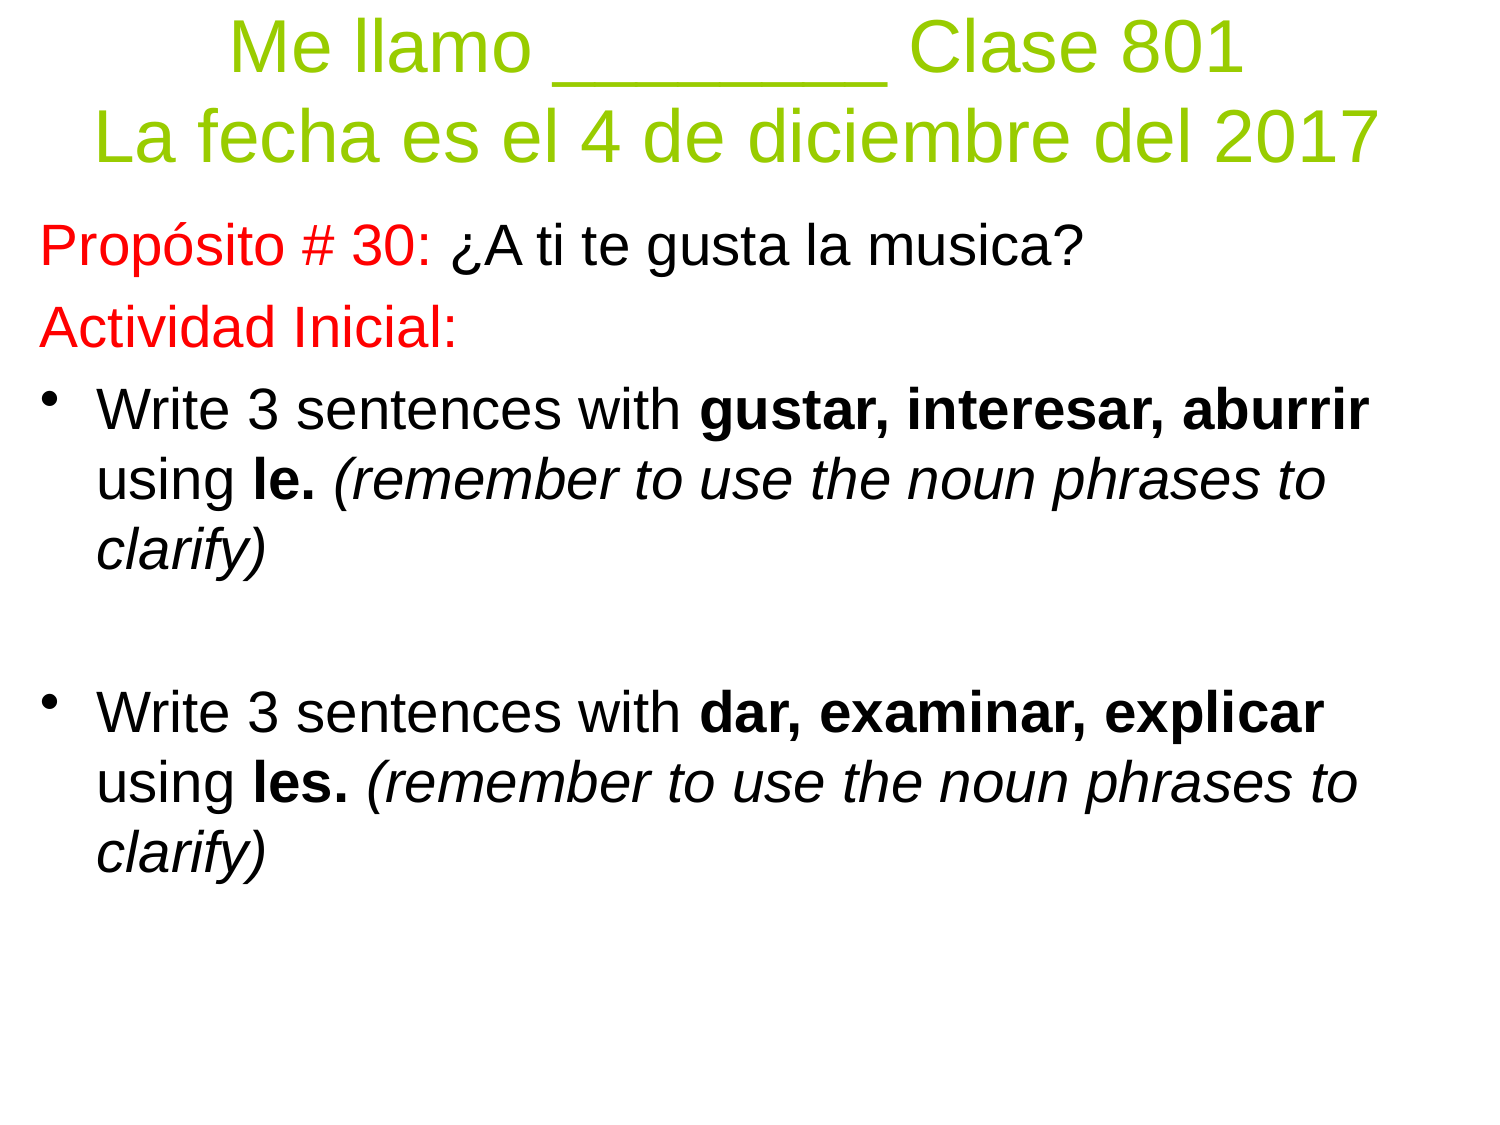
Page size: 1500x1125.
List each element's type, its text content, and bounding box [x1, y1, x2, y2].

title Me llamo ________ Clase 801 La fecha es el 4 de diciembre del 2017 [37, 12, 1438, 163]
list Propósito # 30: ¿A ti te gusta la musica? Actividad Inicial: Write 3 sentences with gustar, interesar, aburrir using le. (remember to use the noun phrases to clarify) Write 3 sentences with dar, examinar, explicar using les. (remember to use the noun phrases to clarify) [24, 200, 1475, 1100]
